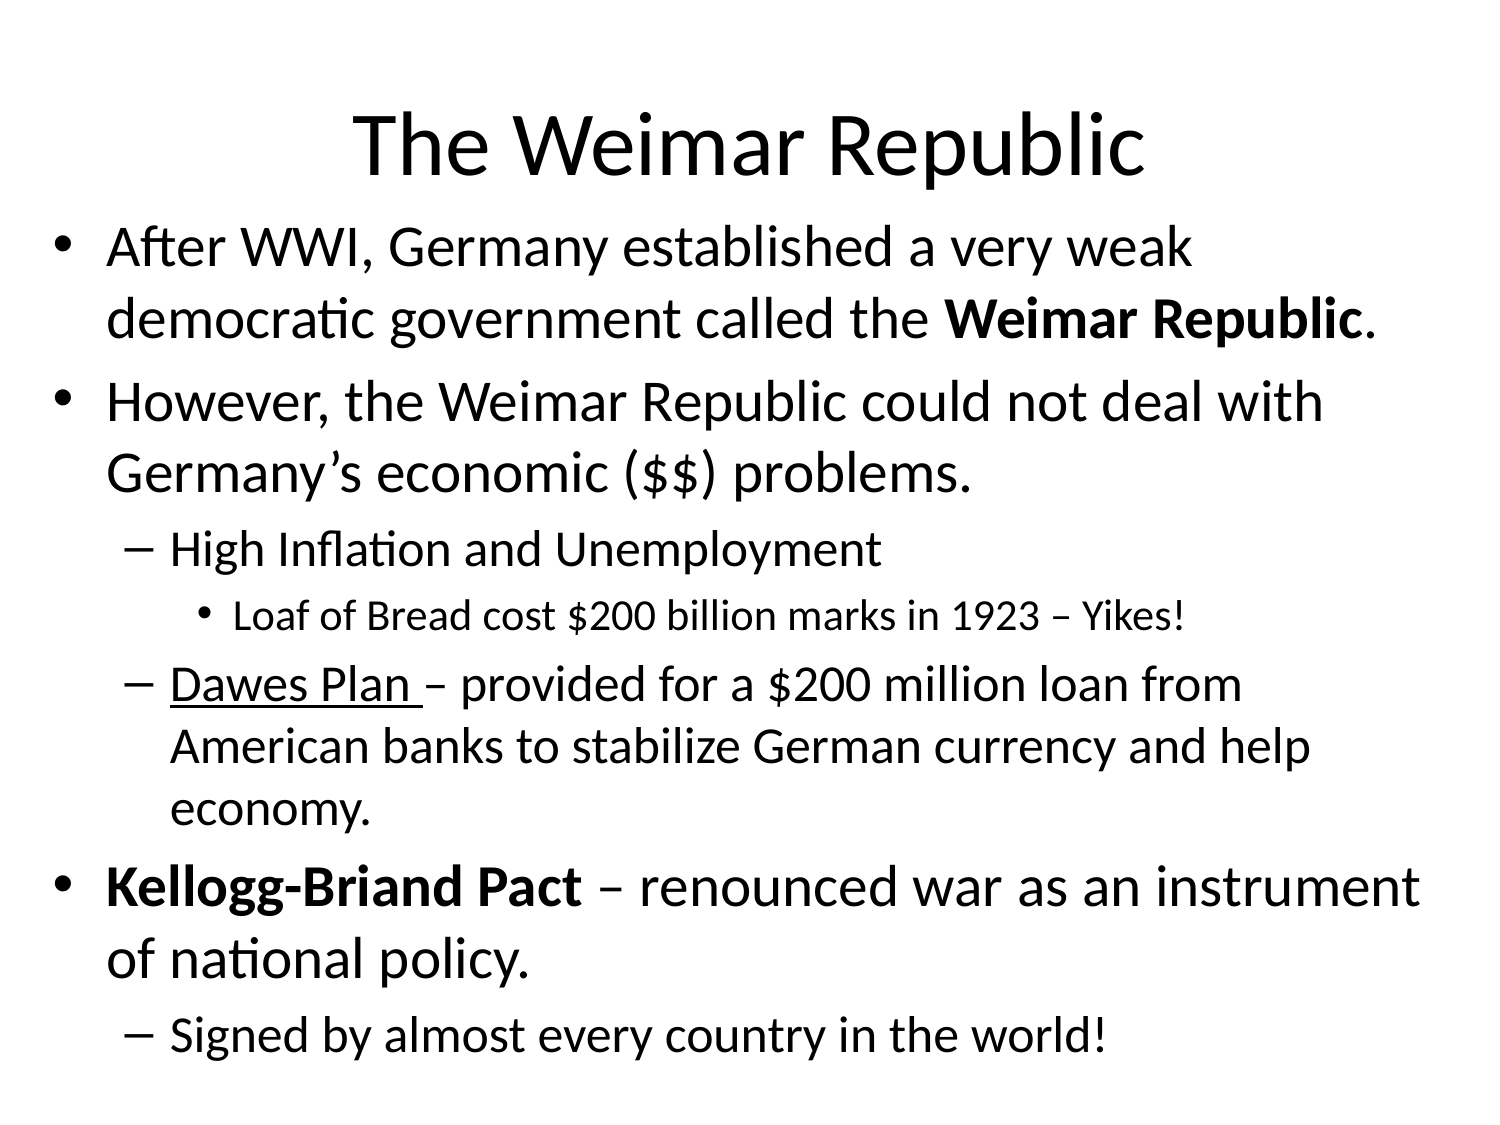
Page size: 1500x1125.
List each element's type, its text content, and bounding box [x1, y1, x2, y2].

title The Weimar Republic [75, 45, 1425, 200]
list After WWI, Germany established a very weak democratic government called the Weimar Republic. However, the Weimar Republic could not deal with Germany’s economic ($$) problems. High Inflation and Unemployment Loaf of Bread cost $200 billion marks in 1923 – Yikes! Dawes Plan – provided for a $200 million loan from American banks to stabilize German currency and help economy. Kellogg-Briand Pact – renounced war as an instrument of national policy. Signed by almost every country in the world! [37, 200, 1438, 1075]
